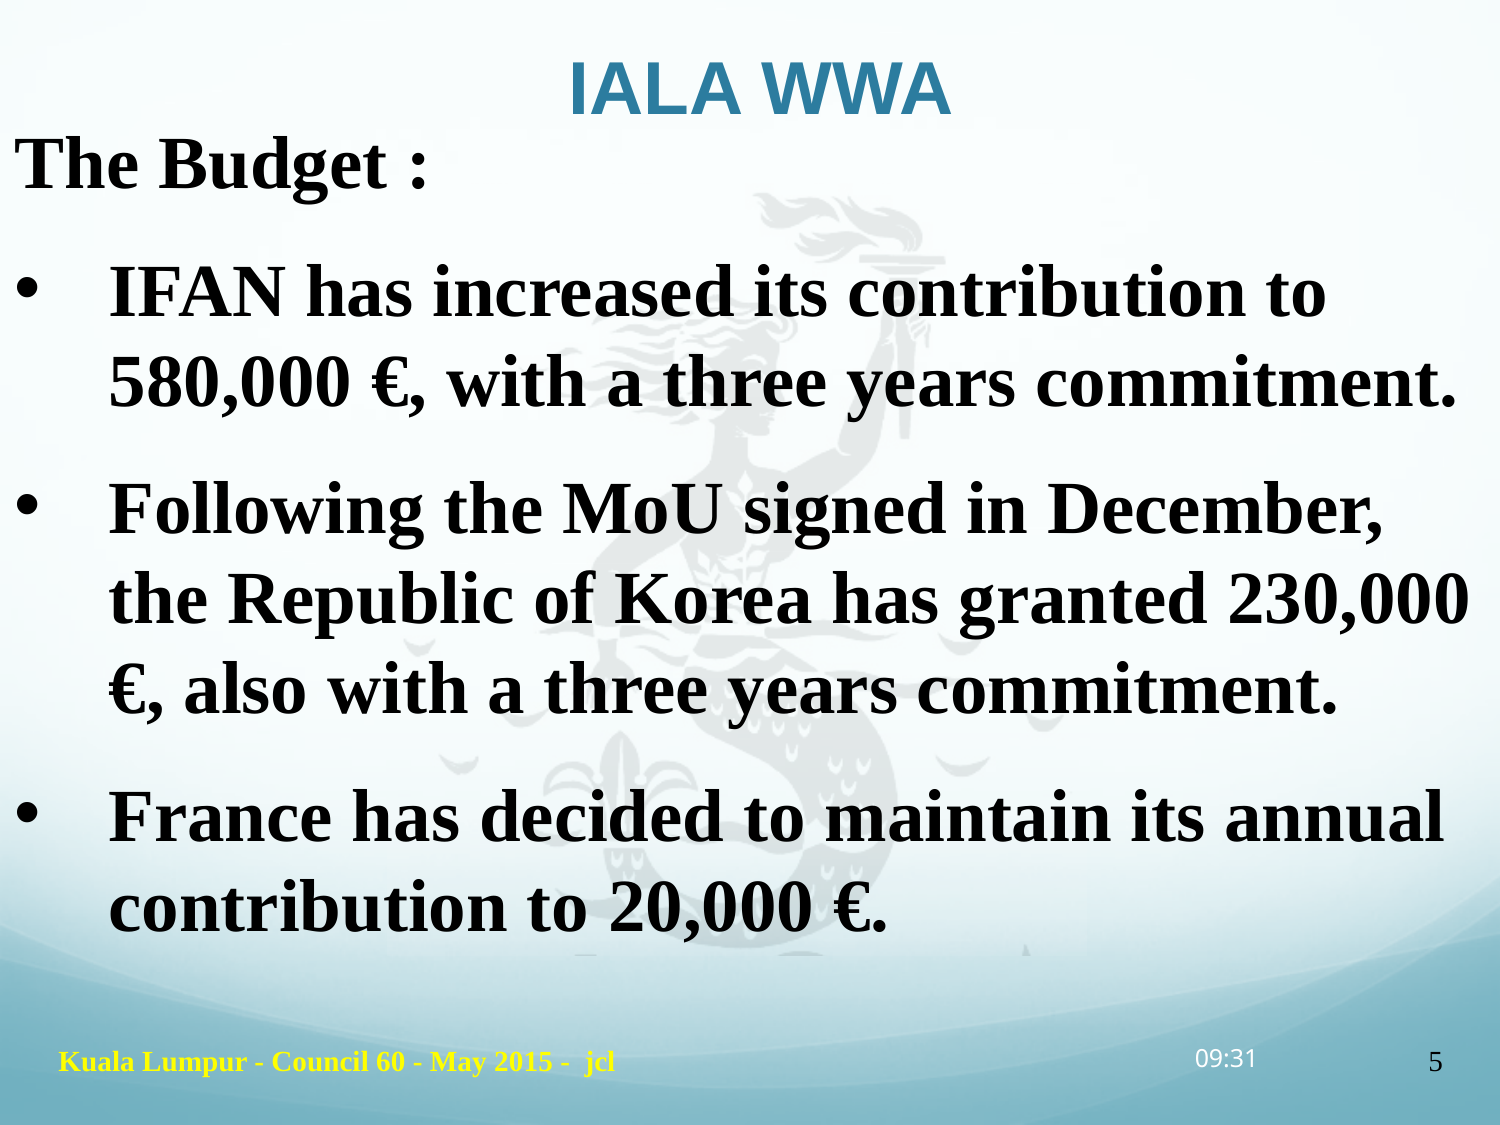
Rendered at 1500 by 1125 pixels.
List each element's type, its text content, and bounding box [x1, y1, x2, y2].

title IALA WWA [43, 0, 1500, 106]
slide_number 5 [1295, 1029, 1459, 1090]
text_box The Budget : IFAN has increased its contribution to 580,000 €, with a three years commitment. Following the MoU signed in December, the Republic of Korea has granted 230,000 €, also with a three years commitment. France has decided to maintain its annual contribution to 20,000 €. [0, 106, 1500, 1125]
footer Kuala Lumpur - Council 60 - May 2015 - jcl [43, 1029, 838, 1090]
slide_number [923, 1029, 1274, 1090]
